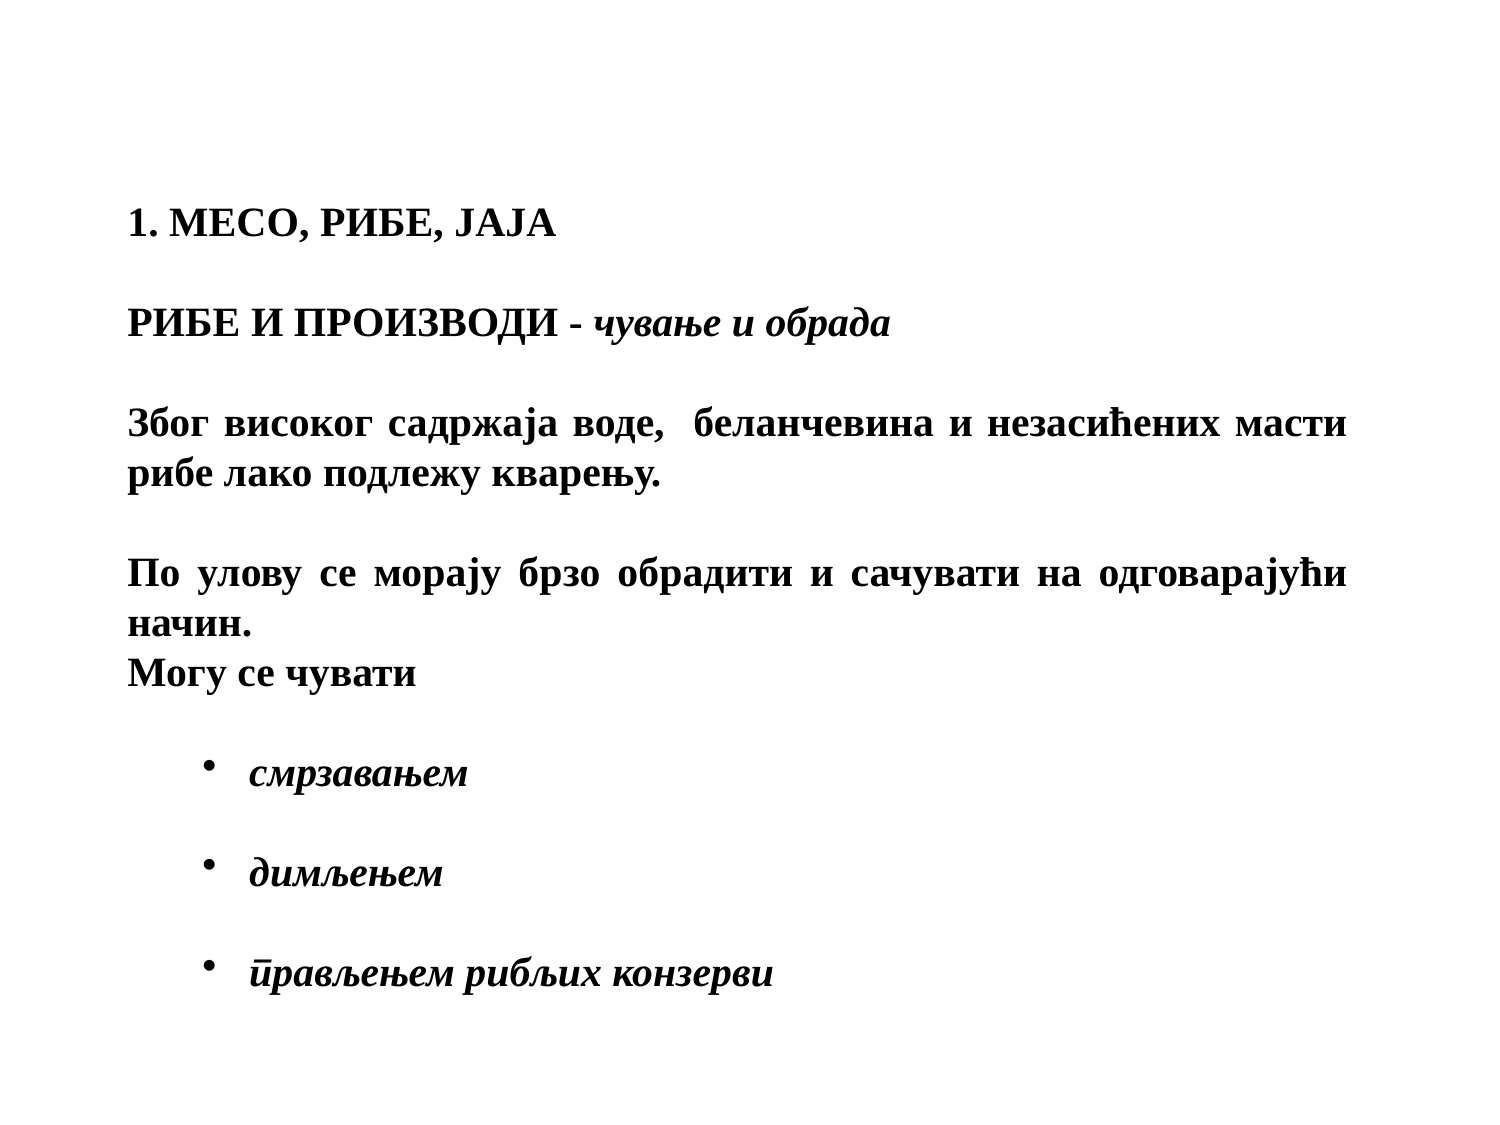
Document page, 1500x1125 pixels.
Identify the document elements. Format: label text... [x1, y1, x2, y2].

text_box 1. МЕСО, РИБЕ, ЈАЈА РИБЕ И ПРОИЗВОДИ - чување и обрада Због високог садржаја воде, беланчевина и незасићених масти рибе лако подлежу кварењу. По улову се морају брзо обрадити и сачувати на одговарајући начин. Могу се чувати смрзавањем димљењем прављењем рибљих конзерви [112, 187, 1363, 1103]
